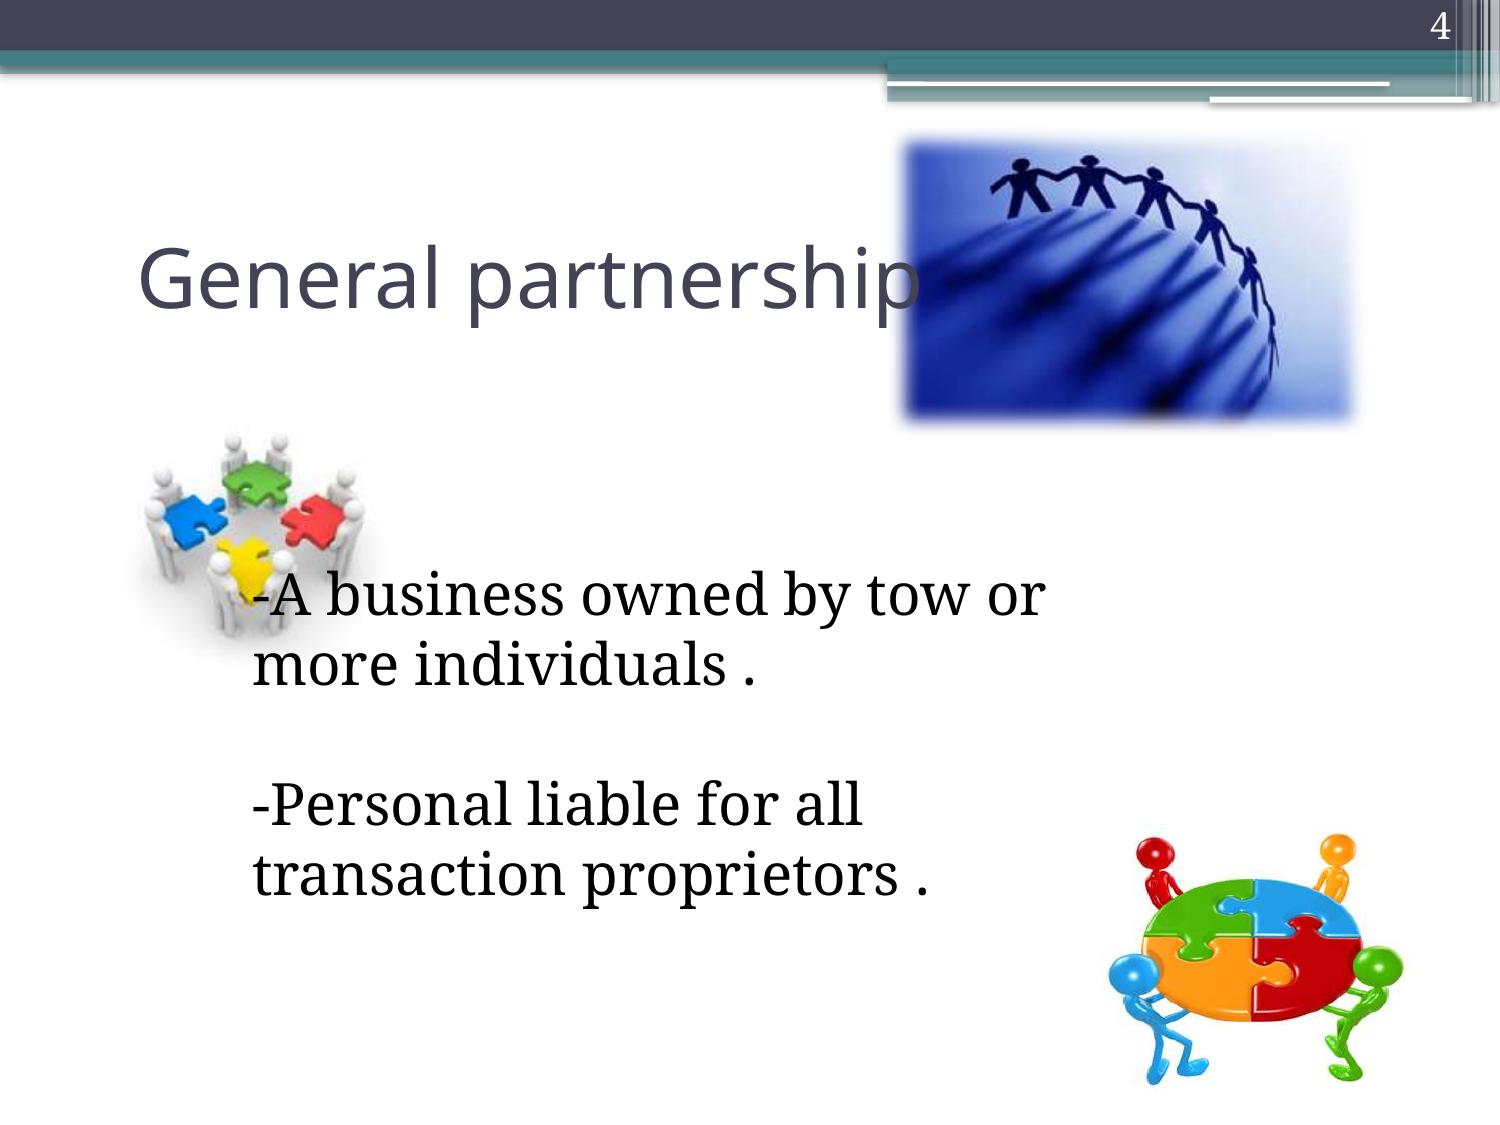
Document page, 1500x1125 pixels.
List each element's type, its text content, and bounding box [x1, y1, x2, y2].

title General partnership [99, 187, 880, 363]
slide_number 4 [1341, 0, 1466, 61]
picture [887, 124, 1369, 438]
text_box -A business owned by tow or more individuals . -Personal liable for all transaction proprietors . [237, 549, 1175, 915]
picture [99, 399, 410, 669]
picture [1099, 824, 1413, 1094]
